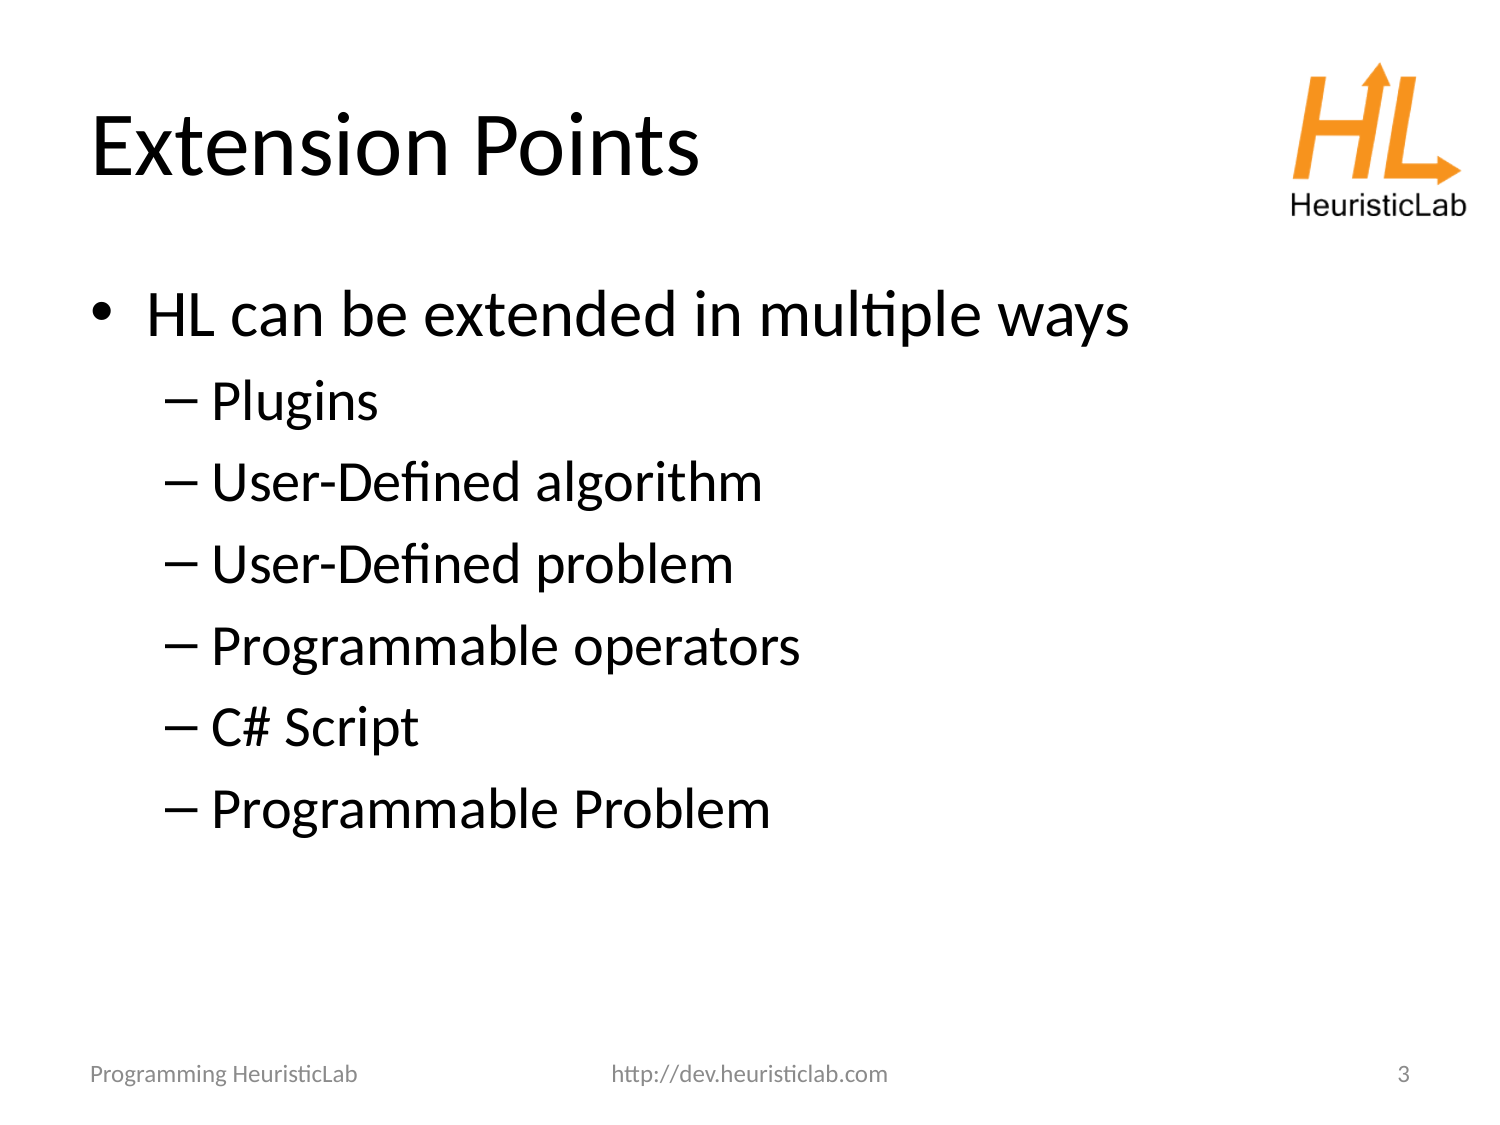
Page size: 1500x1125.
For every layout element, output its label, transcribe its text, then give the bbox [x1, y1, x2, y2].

footer http://dev.heuristiclab.com [512, 1042, 988, 1103]
title Extension Points [75, 45, 1282, 233]
list HL can be extended in multiple ways Plugins User-Defined algorithm User-Defined problem Programmable operators C# Script Programmable Problem [75, 262, 1425, 1005]
slide_number 3 [1074, 1042, 1425, 1103]
picture [1281, 27, 1474, 244]
slide_number Programming HeuristicLab [75, 1042, 425, 1103]
